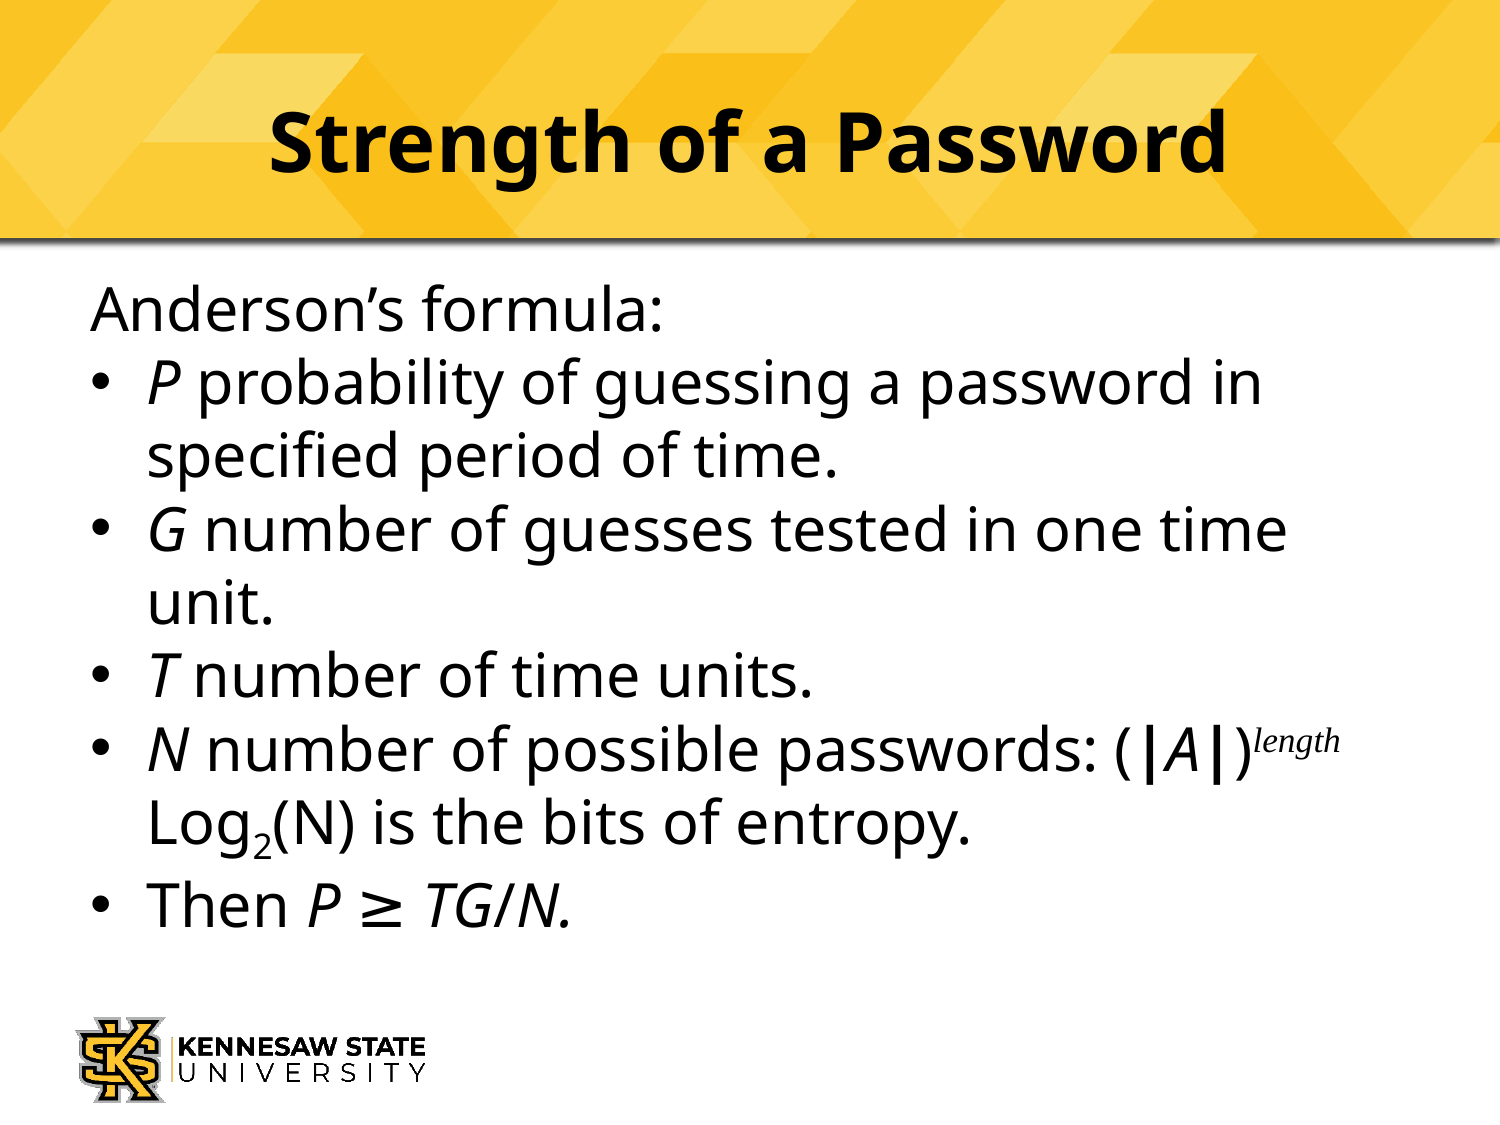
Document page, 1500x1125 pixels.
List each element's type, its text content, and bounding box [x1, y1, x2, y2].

list Anderson’s formula: P probability of guessing a password in specified period of time. G number of guesses tested in one time unit. T number of time units. N number of possible passwords: (|A|)length Log2(N) is the bits of entropy. Then P ≥ TG/N. [75, 262, 1425, 1005]
title Strength of a Password [75, 45, 1425, 233]
picture [0, 0, 1500, 251]
picture [75, 1017, 425, 1103]
